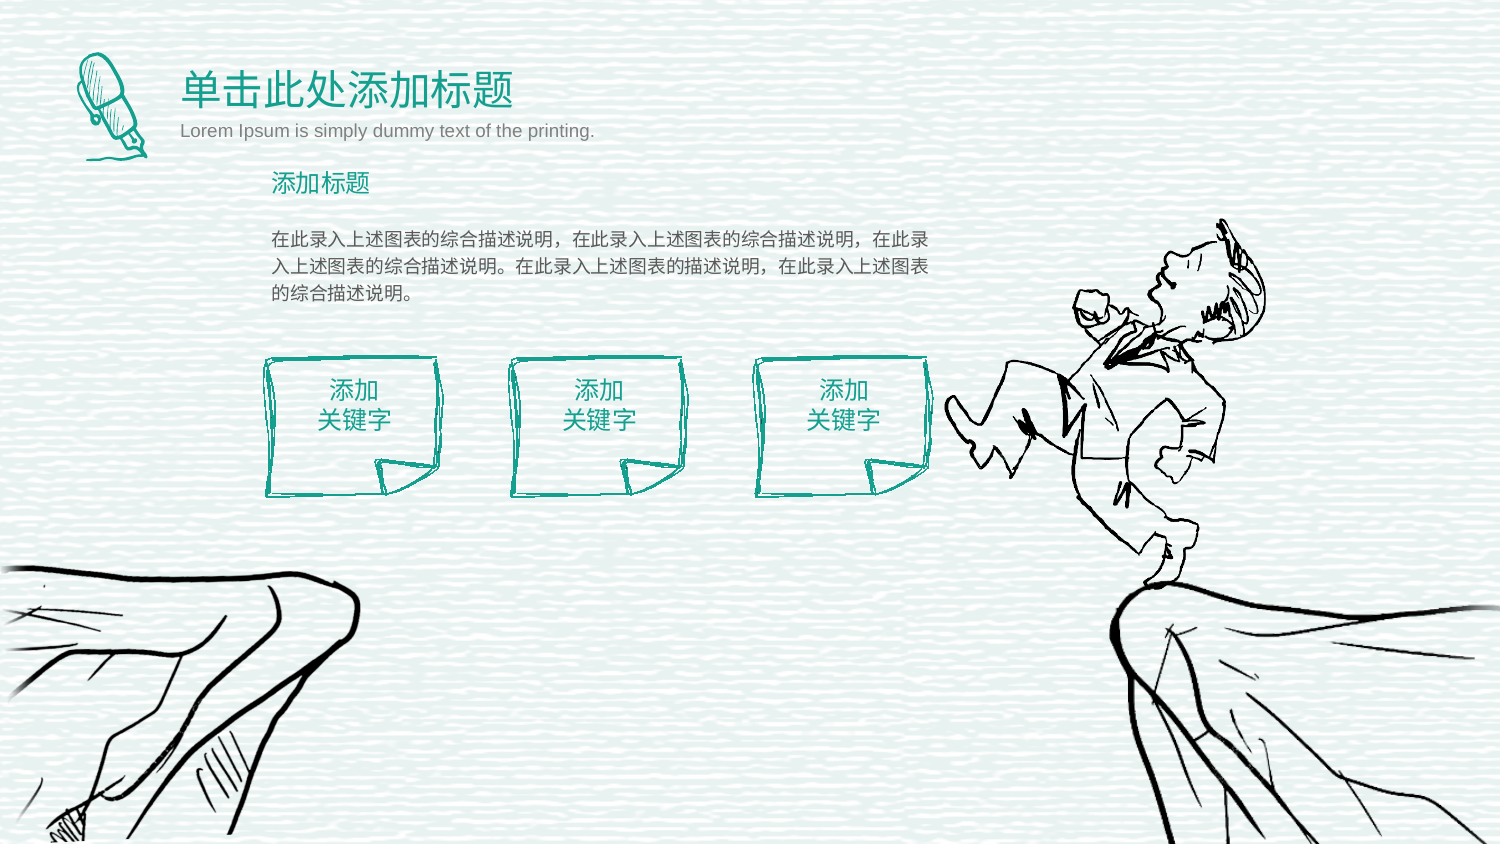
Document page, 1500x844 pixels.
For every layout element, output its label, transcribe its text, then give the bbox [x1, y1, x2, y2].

text_box 在此录入上述图表的综合描述说明，在此录入上述图表的综合描述说明，在此录入上述图表的综合描述说明。在此录入上述图表的描述说明，在此录入上述图表的综合描述说明。 [260, 217, 943, 310]
picture [944, 218, 1500, 844]
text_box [752, 355, 934, 498]
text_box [262, 355, 444, 498]
text_box 添加标题 [259, 162, 395, 204]
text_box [508, 355, 689, 498]
picture [1, 550, 370, 844]
